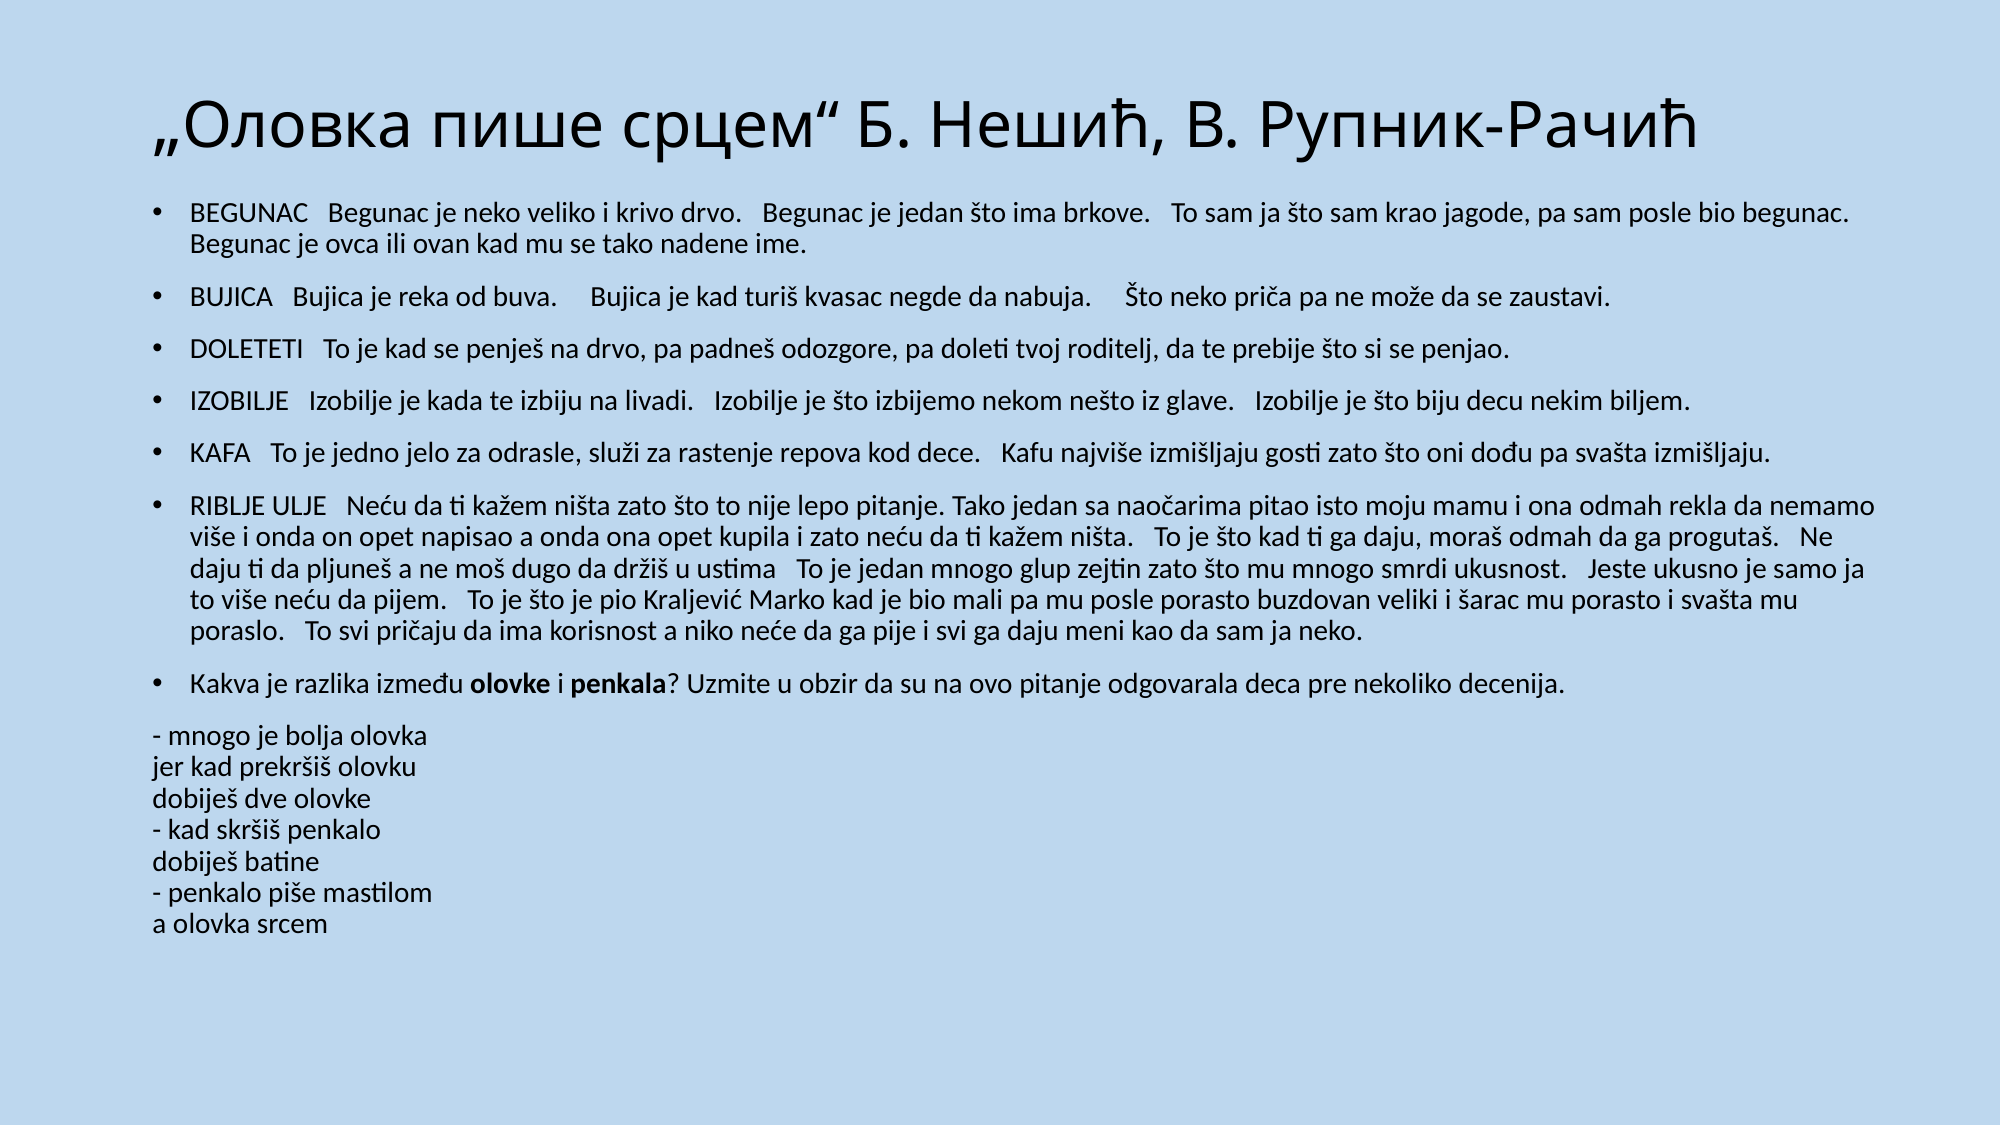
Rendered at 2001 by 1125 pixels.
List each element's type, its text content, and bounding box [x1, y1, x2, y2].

title „Оловка пише срцем“ Б. Нешић, В. Рупник-Рачић [137, 59, 1863, 189]
list BEGUNAC Begunac je neko veliko i krivo drvo. Begunac je jedan što ima brkove. To sam ja što sam krao jagode, pa sam posle bio begunac. Begunac je ovca ili ovan kad mu se tako nadene ime. BUJICA Bujica je reka od buva. Bujica je kad turiš kvasac negde da nabuja. Što neko priča pa ne može da se zaustavi. DOLETETI To je kad se penješ na drvo, pa padneš odozgore, pa doleti tvoj roditelj, da te prebije što si se penjao. IZOBILJE Izobilje je kada te izbiju na livadi. Izobilje je što izbijemo nekom nešto iz glave. Izobilje je što biju decu nekim biljem. KAFA To je jedno jelo za odrasle, služi za rastenje repova kod dece. Kafu najviše izmišljaju gosti zato što oni dođu pa svašta izmišljaju. RIBLJE ULJE Neću da ti kažem ništa zato što to nije lepo pitanje. Tako jedan sa naočarima pitao isto moju mamu i ona odmah rekla da nemamo više i onda on opet napisao a onda ona opet kupila i zato neću da ti kažem ništa. To je što kad ti ga daju, moraš odmah da ga progutaš. Ne daju ti da pljuneš a ne moš dugo da držiš u ustima To je jedan mnogo glup zejtin zato što mu mnogo smrdi ukusnost. Jeste ukusno je samo ja to više neću da pijem. To je što je pio Kraljević Marko kad je bio mali pa mu posle porasto buzdovan veliki i šarac mu porasto i svašta mu poraslo. To svi pričaju da ima korisnost a niko neće da ga pije i svi ga daju meni kao da sam ja neko. Кakva je razlika između olovke i penkala? Uzmite u obzir da su na ovo pitanje odgovarala deca pre nekoliko decenija. - mnogo je bolja olovka jer kad prekršiš olovku dobiješ dve olovke - kad skršiš penkalo dobiješ batine - penkalo piše mastilom a olovka srcem [137, 189, 1894, 1029]
